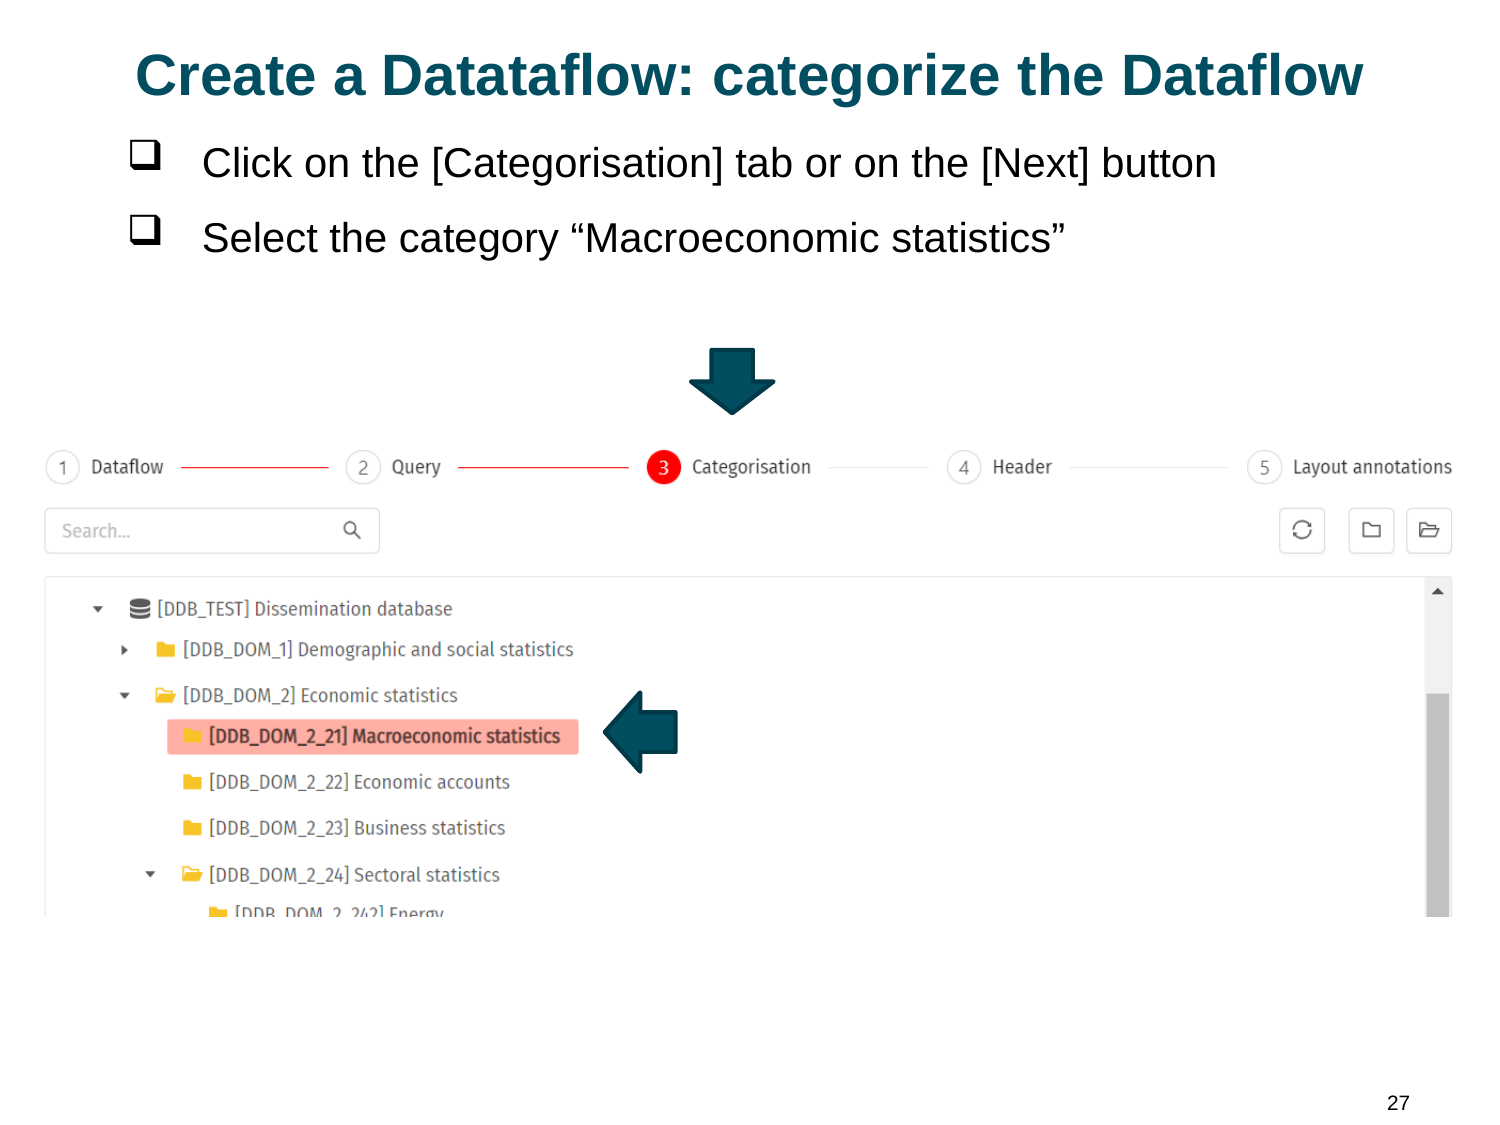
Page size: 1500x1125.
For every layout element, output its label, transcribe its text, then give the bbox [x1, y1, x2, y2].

picture [36, 418, 1464, 918]
slide_number 27 [1074, 1082, 1425, 1125]
text_box Click on the [Categorisation] tab or on the [Next] button Select the category “Macroeconomic statistics” [112, 127, 1465, 411]
text_box [688, 347, 776, 415]
title Create a Datataflow: categorize the Dataflow [75, 20, 1425, 125]
